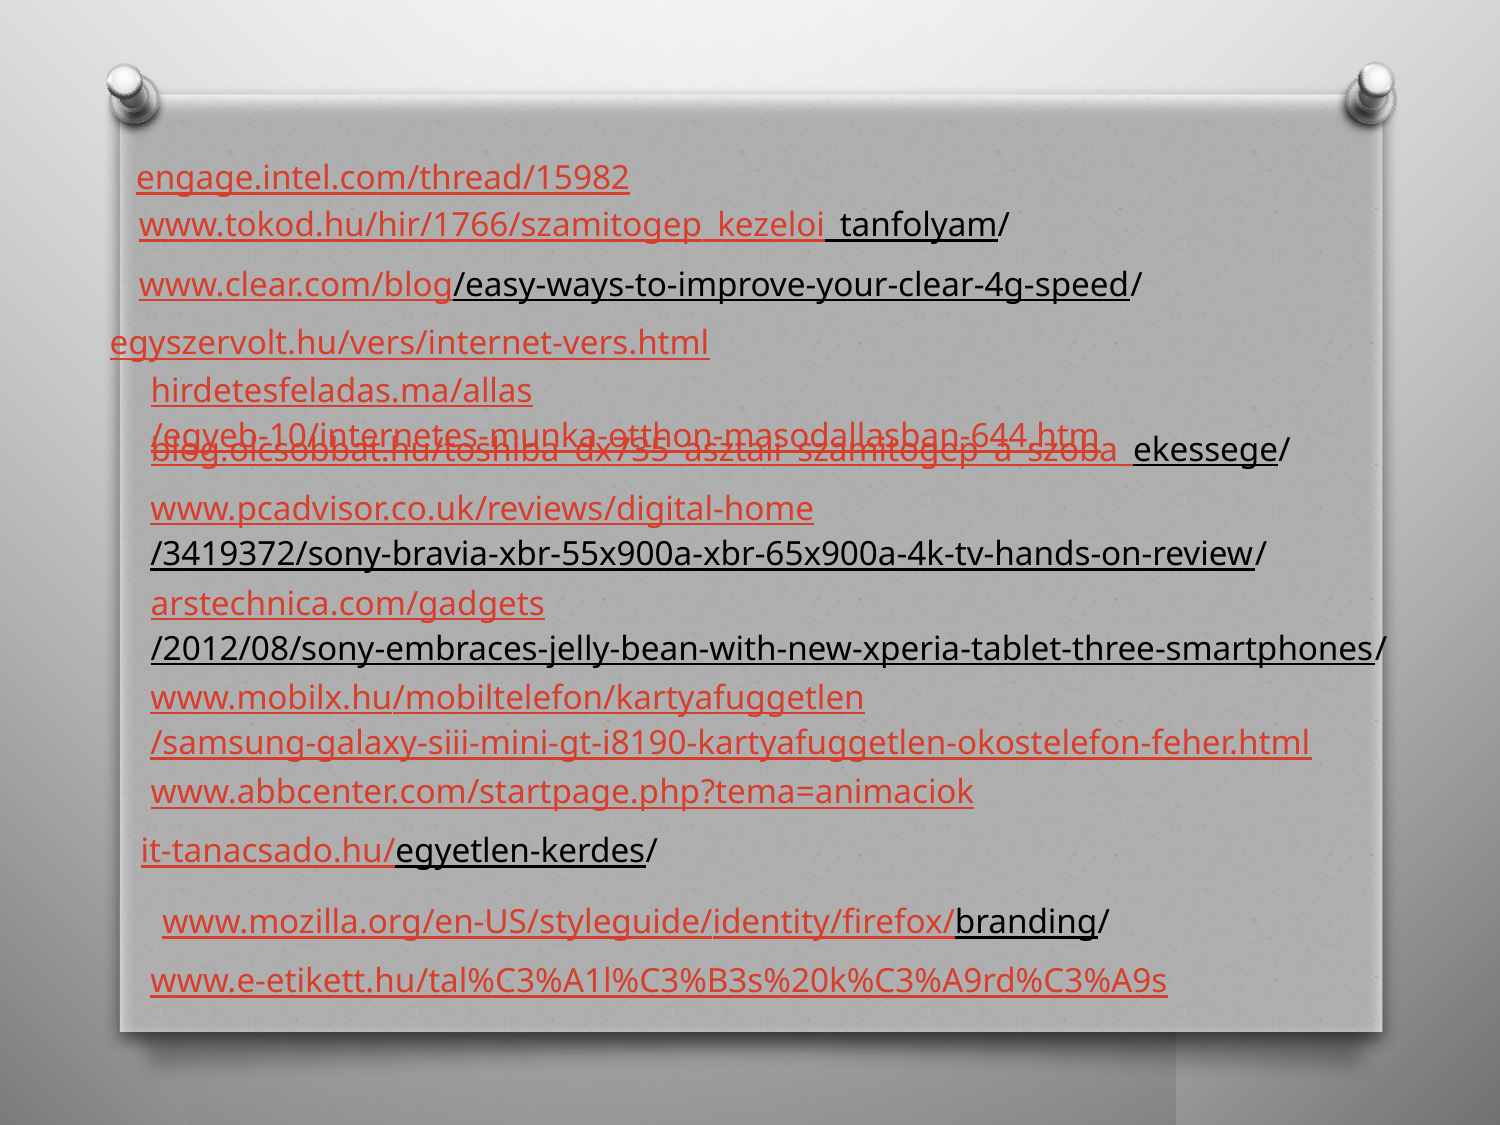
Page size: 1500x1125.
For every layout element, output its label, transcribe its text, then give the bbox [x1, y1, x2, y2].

text_box www.pcadvisor.co.uk/reviews/digital-home/3419372/sony-bravia-xbr-55x900a-xbr-65x900a-4k-tv-hands-on-review/ [135, 479, 1400, 585]
text_box www.clear.com/blog/easy-ways-to-improve-your-clear-4g-speed/ [123, 255, 1291, 316]
text_box egyszervolt.hu/vers/internet-vers.html [94, 314, 725, 375]
text_box engage.intel.com/thread/15982 [121, 148, 645, 209]
text_box www.e-etikett.hu/tal%C3%A1l%C3%B3s%20k%C3%A9rd%C3%A9s [135, 952, 1211, 1013]
text_box hirdetesfeladas.ma/allas/egyeb-10/internetes-munka-otthon-masodallasban-644.htm [135, 361, 1398, 420]
picture [1317, 35, 1439, 156]
text_box www.abbcenter.com/startpage.php?tema=animaciok [135, 774, 1125, 824]
text_box blog.olcsobbat.hu/toshiba_dx735_asztali_szamitogep_a_szoba_ekessege/ [135, 420, 1500, 481]
text_box www.mozilla.org/en-US/styleguide/identity/firefox/branding/ [147, 893, 1273, 954]
text_box www.tokod.hu/hir/1766/szamitogep_kezeloi_tanfolyam/ [123, 196, 1208, 255]
text_box arstechnica.com/gadgets/2012/08/sony-embraces-jelly-bean-with-new-xperia-tablet-three-smartphones/ [135, 574, 1430, 680]
text_box it-tanacsado.hu/egyetlen-kerdes/ [125, 822, 673, 883]
text_box www.mobilx.hu/mobiltelefon/kartyafuggetlen/samsung-galaxy-siii-mini-gt-i8190-kartyafuggetlen-okostelefon-feher.html [135, 668, 1400, 774]
picture [75, 29, 198, 148]
